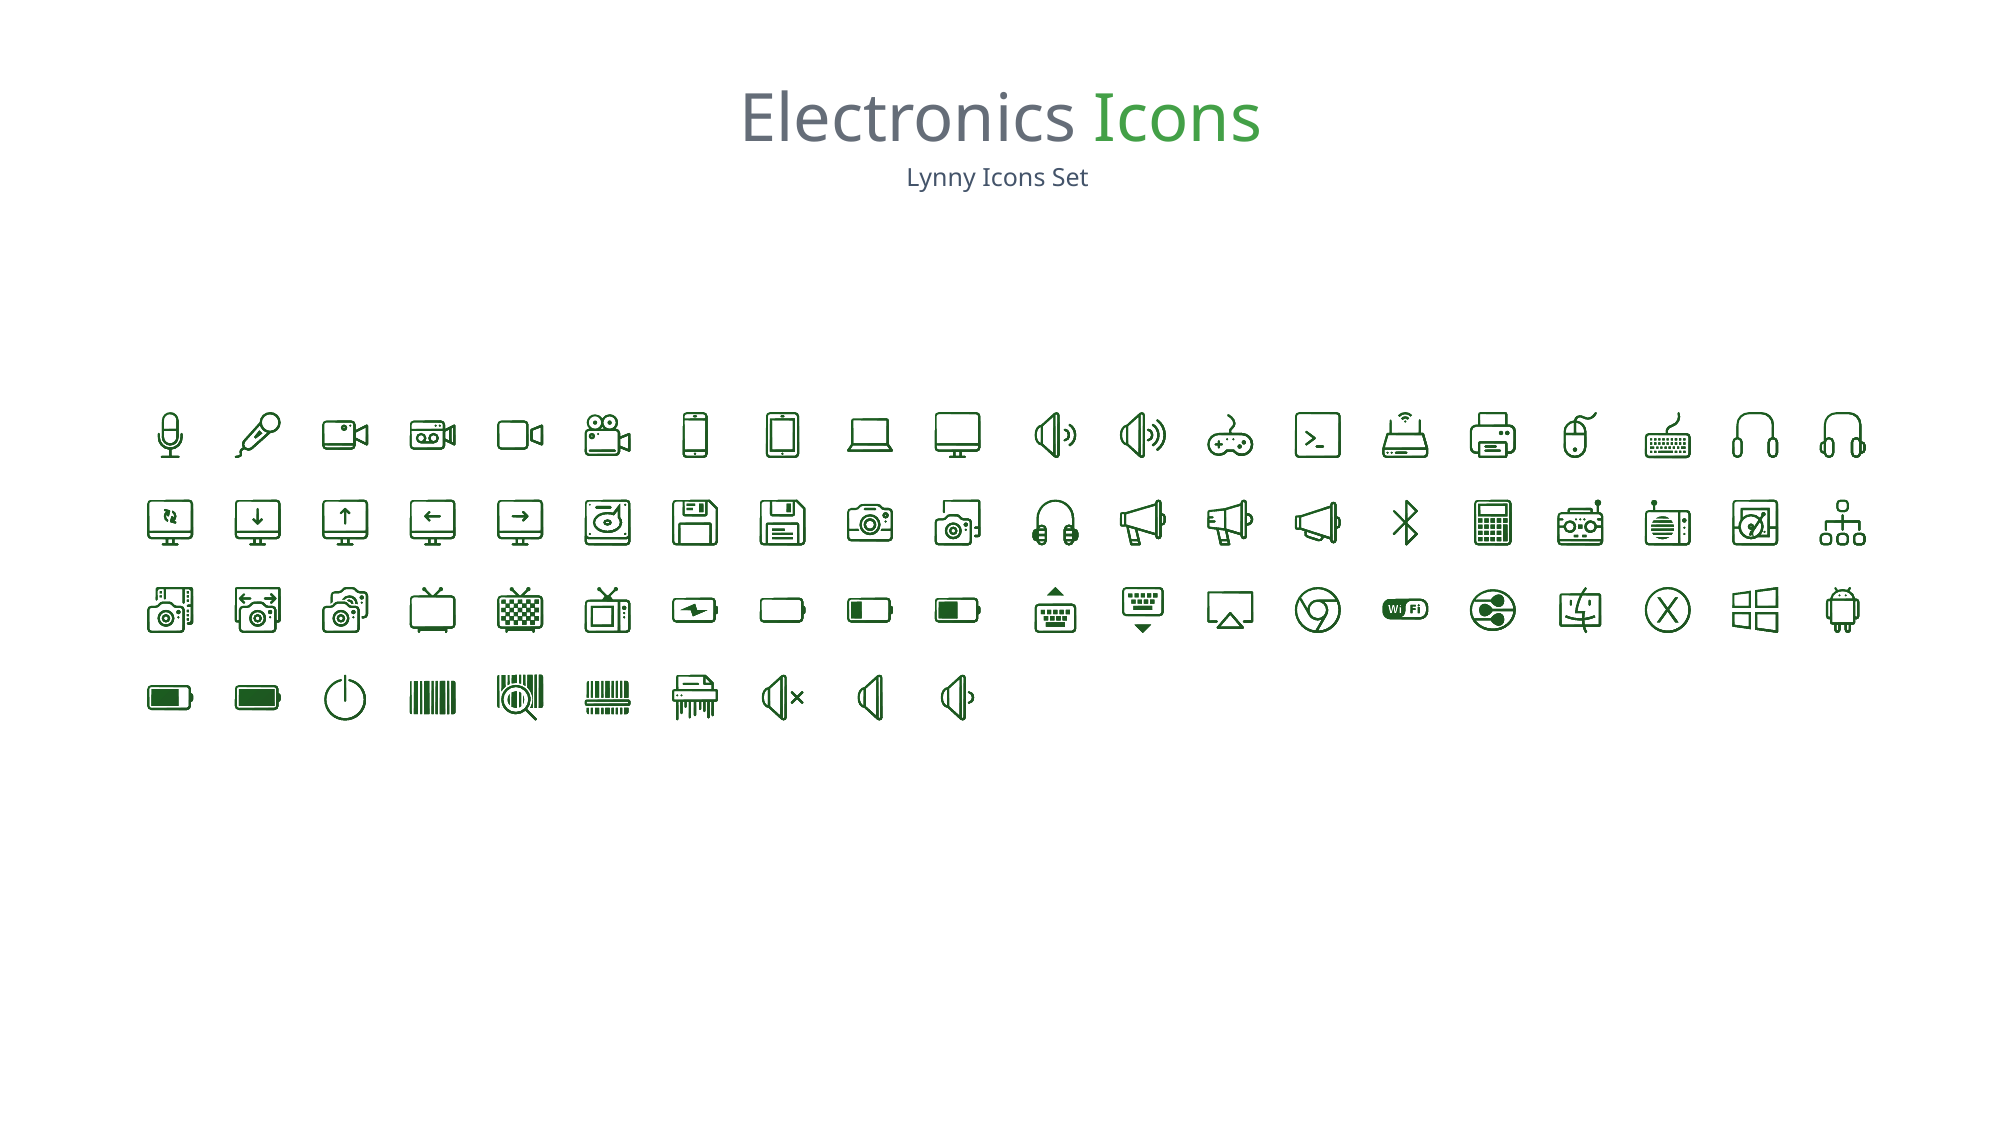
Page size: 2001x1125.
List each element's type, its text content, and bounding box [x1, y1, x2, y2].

text_box [1294, 501, 1341, 544]
text_box [1836, 532, 1849, 546]
text_box [1392, 499, 1418, 546]
text_box [605, 680, 610, 698]
text_box [759, 499, 806, 546]
text_box [847, 418, 893, 452]
text_box [409, 420, 456, 450]
text_box [497, 499, 544, 546]
text_box [761, 674, 787, 721]
text_box [1134, 624, 1152, 633]
text_box [234, 499, 281, 546]
text_box [1824, 514, 1861, 531]
text_box [1382, 598, 1429, 620]
text_box [157, 412, 183, 458]
text_box [1156, 419, 1166, 451]
text_box [1032, 499, 1079, 546]
text_box [624, 707, 629, 715]
text_box [1151, 423, 1160, 447]
text_box [1474, 499, 1512, 546]
text_box [847, 597, 893, 623]
text_box [584, 499, 631, 546]
text_box [234, 587, 281, 633]
text_box [234, 412, 281, 458]
text_box [1294, 587, 1341, 633]
text_box [1819, 412, 1866, 458]
text_box [1732, 612, 1751, 630]
text_box [451, 680, 456, 715]
text_box [1469, 412, 1516, 458]
text_box [584, 699, 631, 706]
text_box [1122, 587, 1164, 617]
text_box [324, 679, 366, 721]
text_box [1063, 428, 1070, 442]
text_box [1119, 412, 1145, 458]
text_box [595, 707, 600, 715]
text_box [439, 680, 446, 715]
text_box [1034, 412, 1060, 458]
text_box [1755, 587, 1779, 608]
text_box [409, 587, 456, 633]
text_box [413, 680, 418, 715]
text_box [322, 499, 369, 546]
text_box [1644, 412, 1691, 459]
text_box [155, 587, 194, 625]
text_box [497, 587, 544, 633]
text_box [1563, 412, 1597, 458]
text_box [672, 499, 718, 546]
text_box [1732, 590, 1751, 608]
text_box [1294, 412, 1341, 458]
text_box [672, 597, 718, 623]
text_box [847, 503, 893, 542]
text_box [934, 597, 981, 623]
text_box [1853, 532, 1866, 546]
text_box [1836, 499, 1849, 513]
text_box [1207, 499, 1254, 546]
text_box [1146, 428, 1154, 442]
text_box [967, 691, 975, 704]
text_box [1732, 412, 1779, 458]
text_box [1216, 612, 1244, 629]
text_box [501, 674, 537, 721]
text_box [409, 499, 456, 546]
text_box [605, 707, 610, 715]
text_box [1469, 589, 1516, 631]
text_box [424, 680, 430, 715]
text_box [497, 420, 529, 450]
text_box [322, 420, 369, 450]
text_box [672, 674, 718, 721]
text_box [1068, 423, 1077, 447]
text_box [682, 412, 708, 458]
text_box [584, 414, 631, 456]
text_box [790, 691, 804, 704]
text_box [1825, 587, 1860, 633]
text_box [1207, 591, 1254, 623]
text_box [1644, 499, 1691, 546]
text_box [934, 412, 981, 458]
text_box [530, 424, 544, 446]
text_box [1207, 414, 1254, 456]
text_box Electronics Icons [381, 66, 1621, 162]
text_box [584, 587, 631, 633]
text_box [595, 680, 600, 698]
text_box [1034, 603, 1077, 633]
text_box [759, 597, 806, 623]
text_box Lynny Icons Set [891, 154, 1111, 199]
text_box [147, 601, 185, 633]
text_box [1732, 499, 1779, 546]
text_box [1047, 587, 1064, 596]
text_box [1398, 412, 1413, 423]
text_box [765, 412, 800, 458]
text_box [1557, 499, 1604, 546]
text_box [147, 499, 194, 546]
text_box [234, 685, 281, 711]
text_box [322, 587, 369, 633]
text_box [942, 499, 981, 538]
text_box [1559, 587, 1602, 634]
text_box [1382, 419, 1429, 458]
text_box [934, 514, 972, 546]
text_box [857, 674, 883, 721]
text_box [1644, 587, 1691, 633]
text_box [538, 674, 544, 708]
text_box [1755, 612, 1779, 633]
text_box [624, 680, 629, 698]
text_box [1819, 532, 1833, 546]
text_box [147, 685, 194, 711]
text_box [940, 674, 966, 721]
text_box [1119, 499, 1166, 546]
